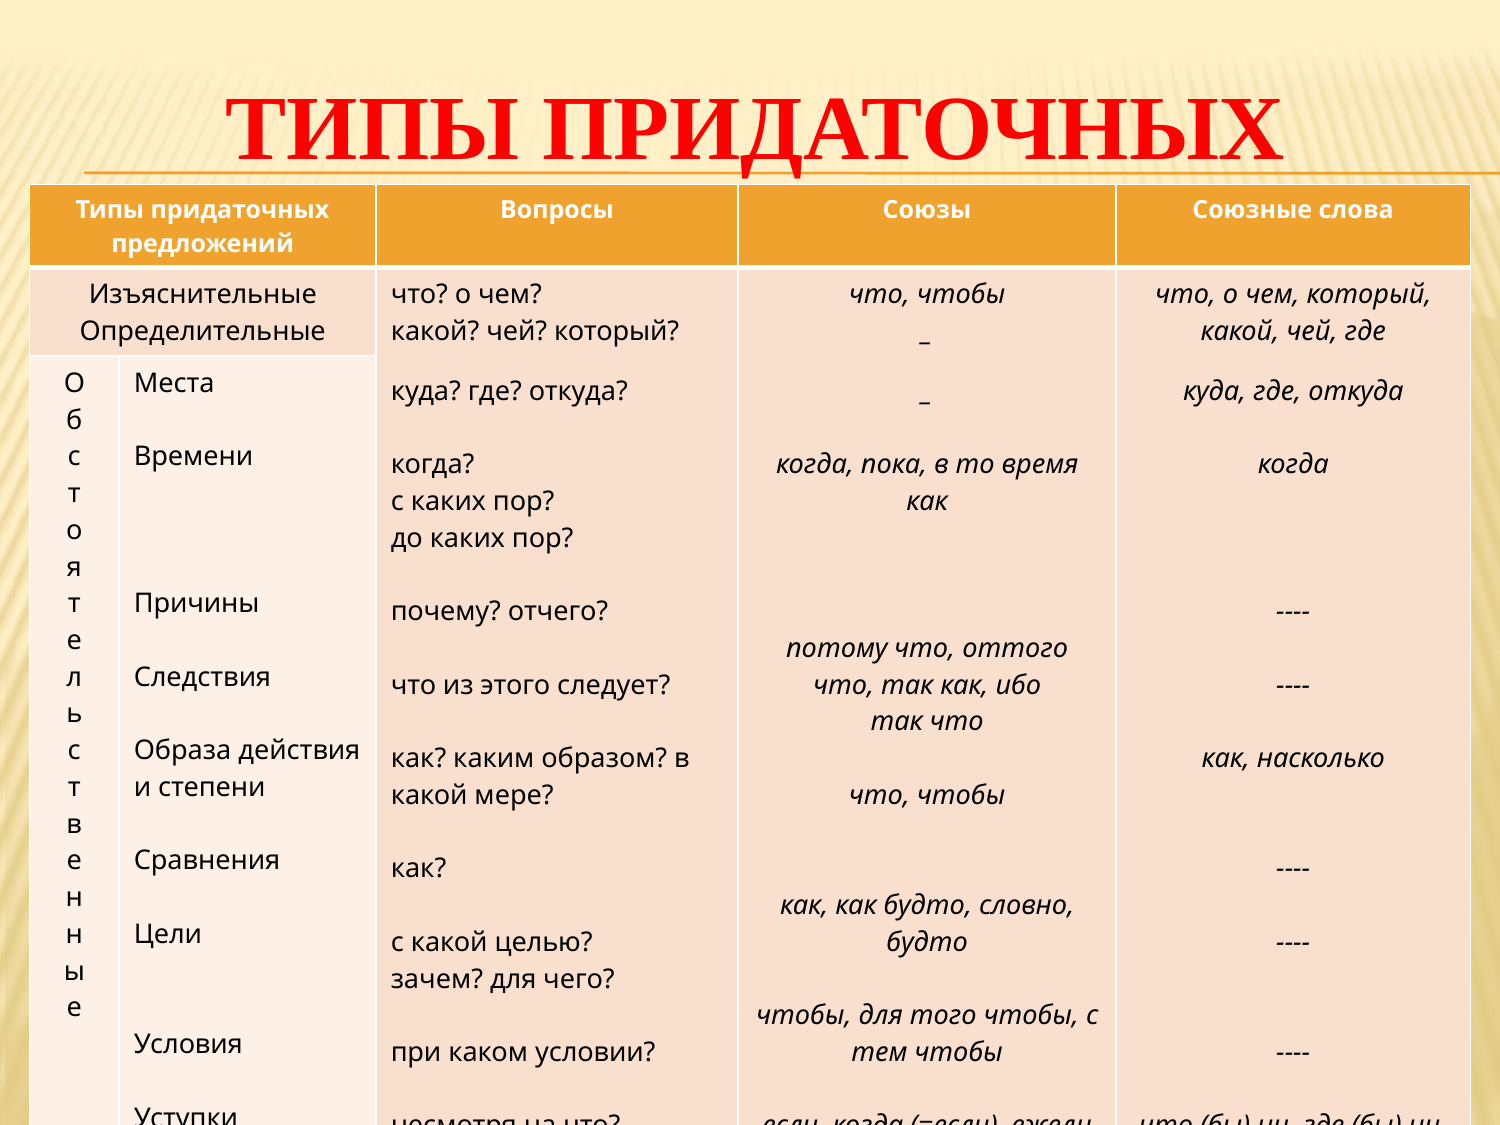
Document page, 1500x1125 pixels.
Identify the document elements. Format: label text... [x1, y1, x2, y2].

table_header Вопросы [377, 185, 737, 265]
table_cell Места Времени Причины Следствия Образа действия и степени Сравнения Цели Условия Уступки [120, 357, 375, 1125]
title Типы придаточных [41, 0, 1471, 136]
table_cell что? о чем? какой? чей? который? куда? где? откуда? когда? с каких пор? до каких пор? почему? отчего? что из этого следует? как? каким образом? в какой мере? как? с какой целью? зачем? для чего? при каком условии? несмотря на что? вопреки чему? [377, 270, 737, 1125]
table_header Типы придаточных предложений [30, 185, 375, 265]
table_cell О б с т о я т е л ь с т в е н н ы е [30, 357, 118, 1125]
table_cell Изъяснительные Определительные [30, 270, 375, 355]
table_cell что, чтобы _ _ когда, пока, в то время как потому что, оттого что, так как, ибо так что что, чтобы как, как будто, словно, будто чтобы, для того чтобы, с тем чтобы если, когда (=если), ежели хотя, несмотря на то что, пусть (пускай) [739, 270, 1115, 1125]
table_header Союзы [739, 185, 1115, 265]
table_header Союзные слова [1117, 185, 1470, 265]
table_cell что, о чем, который, какой, чей, где куда, где, откуда когда ---- ---- как, насколько ---- ---- ---- что (бы) ни, где (бы) ни, как ни, кто (бы) ни [1117, 270, 1470, 1125]
